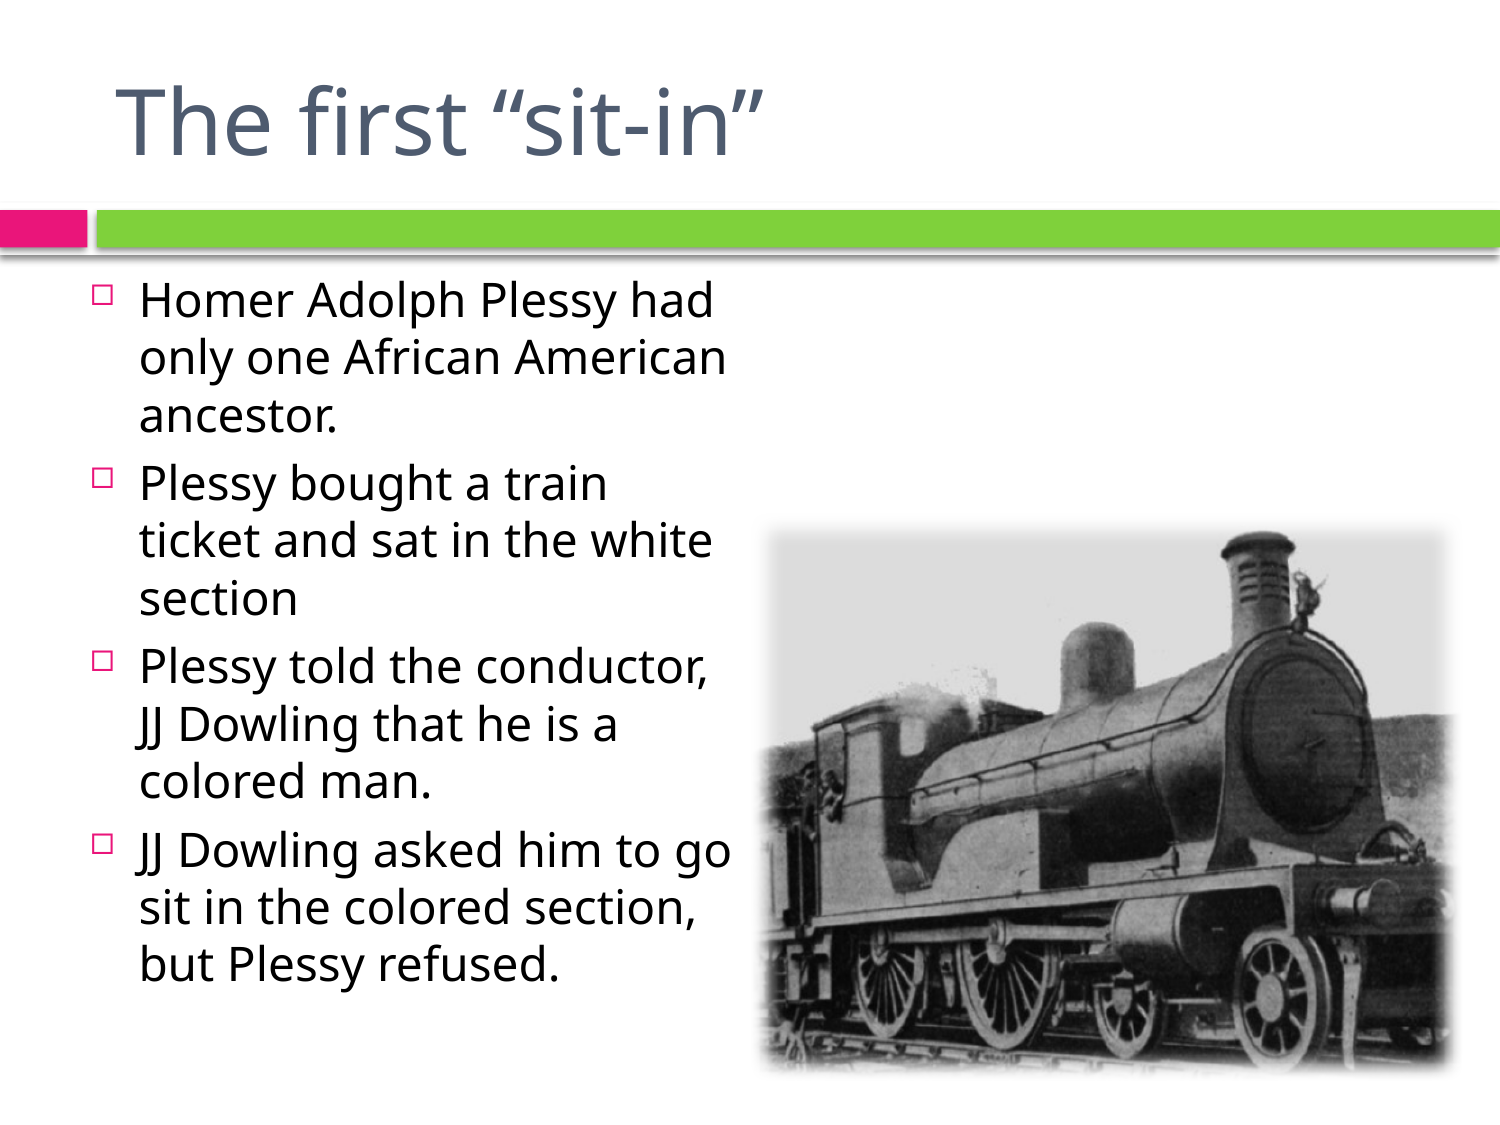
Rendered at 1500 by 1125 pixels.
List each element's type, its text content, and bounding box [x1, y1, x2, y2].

picture [749, 512, 1463, 1082]
title The first “sit-in” [100, 37, 1438, 200]
list Homer Adolph Plessy had only one African American ancestor. Plessy bought a train ticket and sat in the white section Plessy told the conductor, JJ Dowling that he is a colored man. JJ Dowling asked him to go sit in the colored section, but Plessy refused. [75, 262, 750, 1000]
